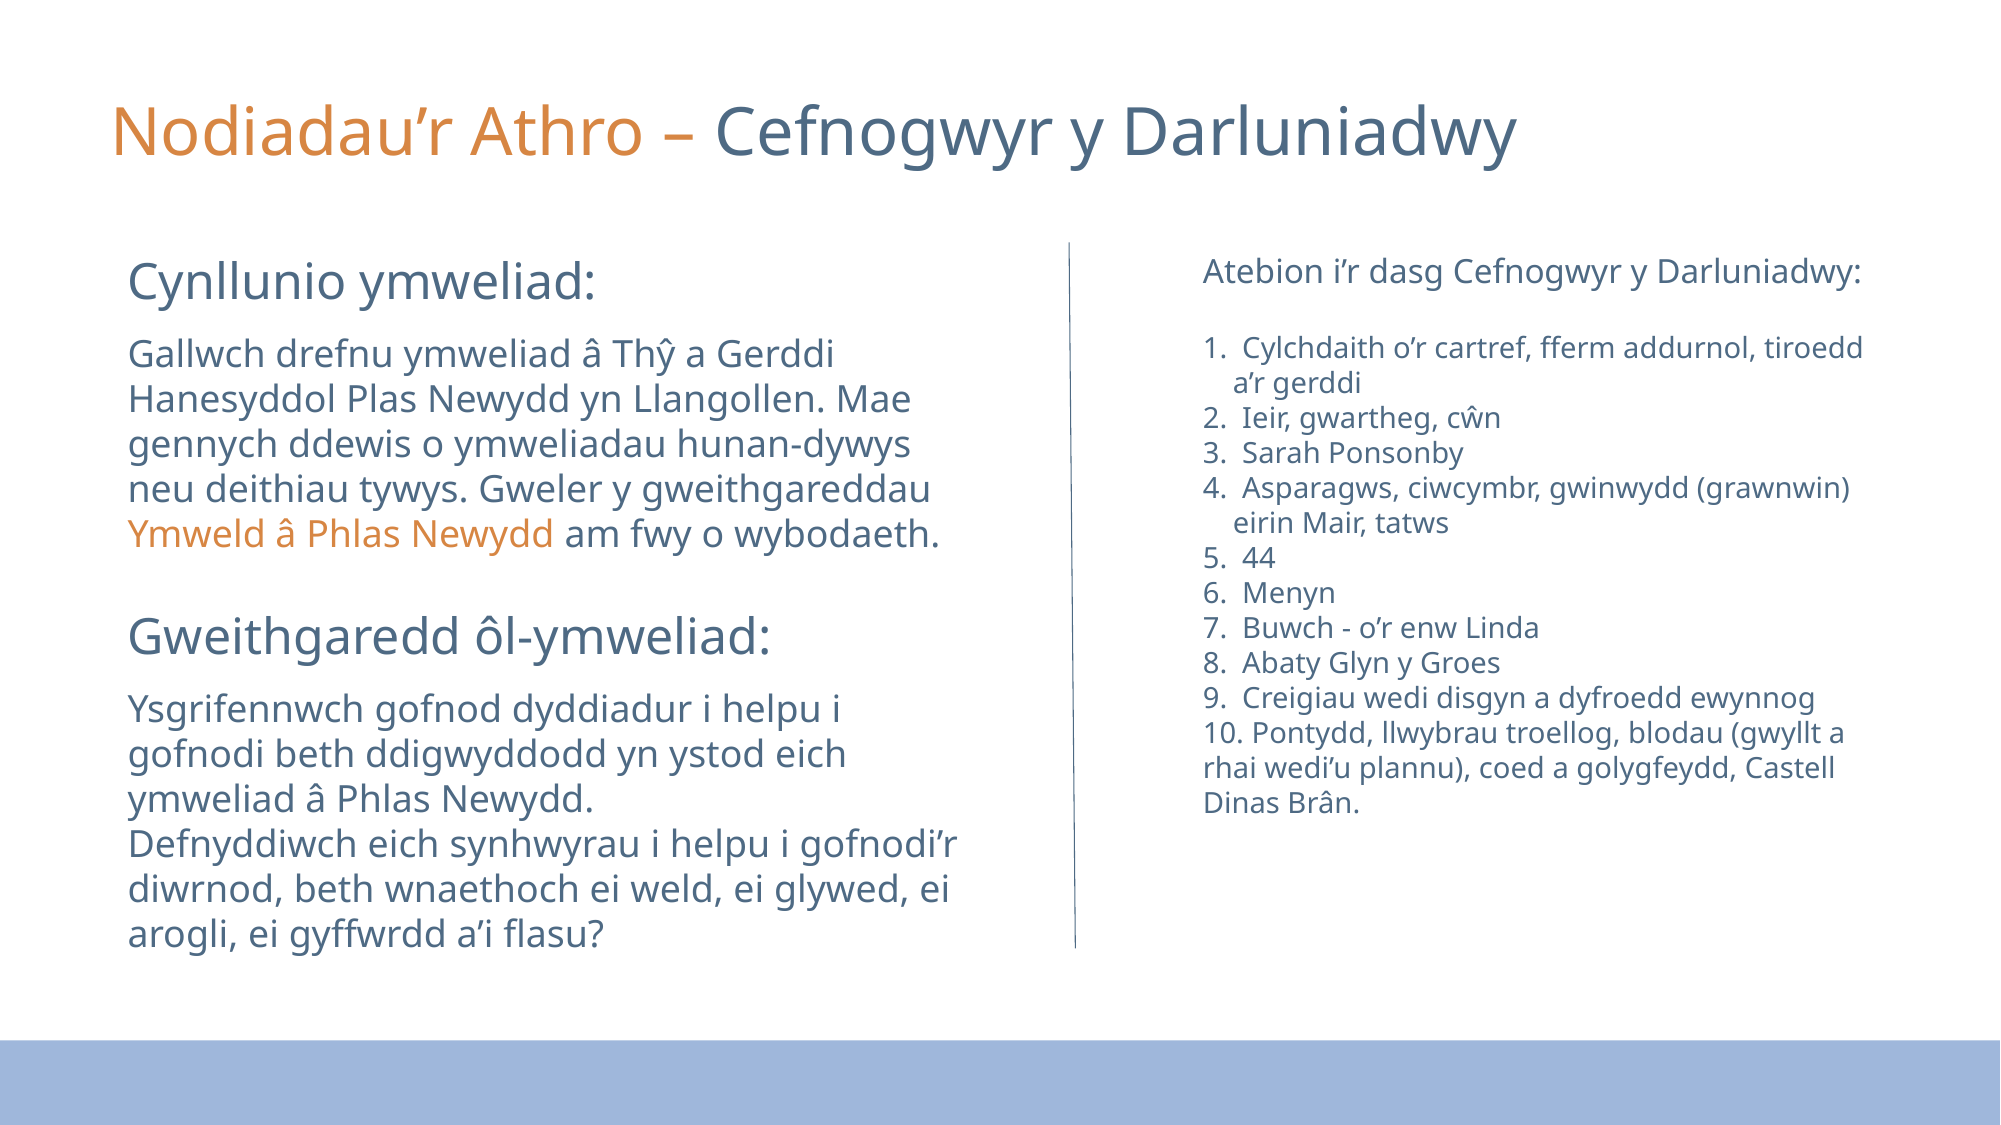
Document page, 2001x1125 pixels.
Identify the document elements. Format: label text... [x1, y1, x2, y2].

text_box Atebion i’r dasg Cefnogwyr y Darluniadwy: 1. Cylchdaith o’r cartref, fferm addurnol, tiroedd a’r gerddi 2. Ieir, gwartheg, cŵn 3. Sarah Ponsonby 4. Asparagws, ciwcymbr, gwinwydd (grawnwin) eirin Mair, tatws 5. 44 6. Menyn 7. Buwch - o’r enw Linda 8. Abaty Glyn y Groes 9. Creigiau wedi disgyn a dyfroedd ewynnog 10. Pontydd, llwybrau troellog, blodau (gwyllt a rhai wedi’u plannu), coed a golygfeydd, Castell Dinas Brân. [1188, 242, 1898, 827]
text_box Nodiadau’r Athro – Cefnogwyr y Darluniadwy [95, 75, 1754, 177]
text_box Cynllunio ymweliad: Gallwch drefnu ymweliad â Thŷ a Gerddi Hanesyddol Plas Newydd yn Llangollen. Mae gennych ddewis o ymweliadau hunan-dywys neu deithiau tywys. Gweler y gweithgareddau Ymweld â Phlas Newydd am fwy o wybodaeth. Gweithgaredd ôl-ymweliad: Ysgrifennwch gofnod dyddiadur i helpu i gofnodi beth ddigwyddodd yn ystod eich ymweliad â Phlas Newydd. Defnyddiwch eich synhwyrau i helpu i gofnodi’r diwrnod, beth wnaethoch ei weld, ei glywed, ei arogli, ei gyffwrdd a’i flasu? [112, 242, 982, 963]
text_box [0, 1039, 2000, 1125]
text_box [1069, 242, 1076, 949]
